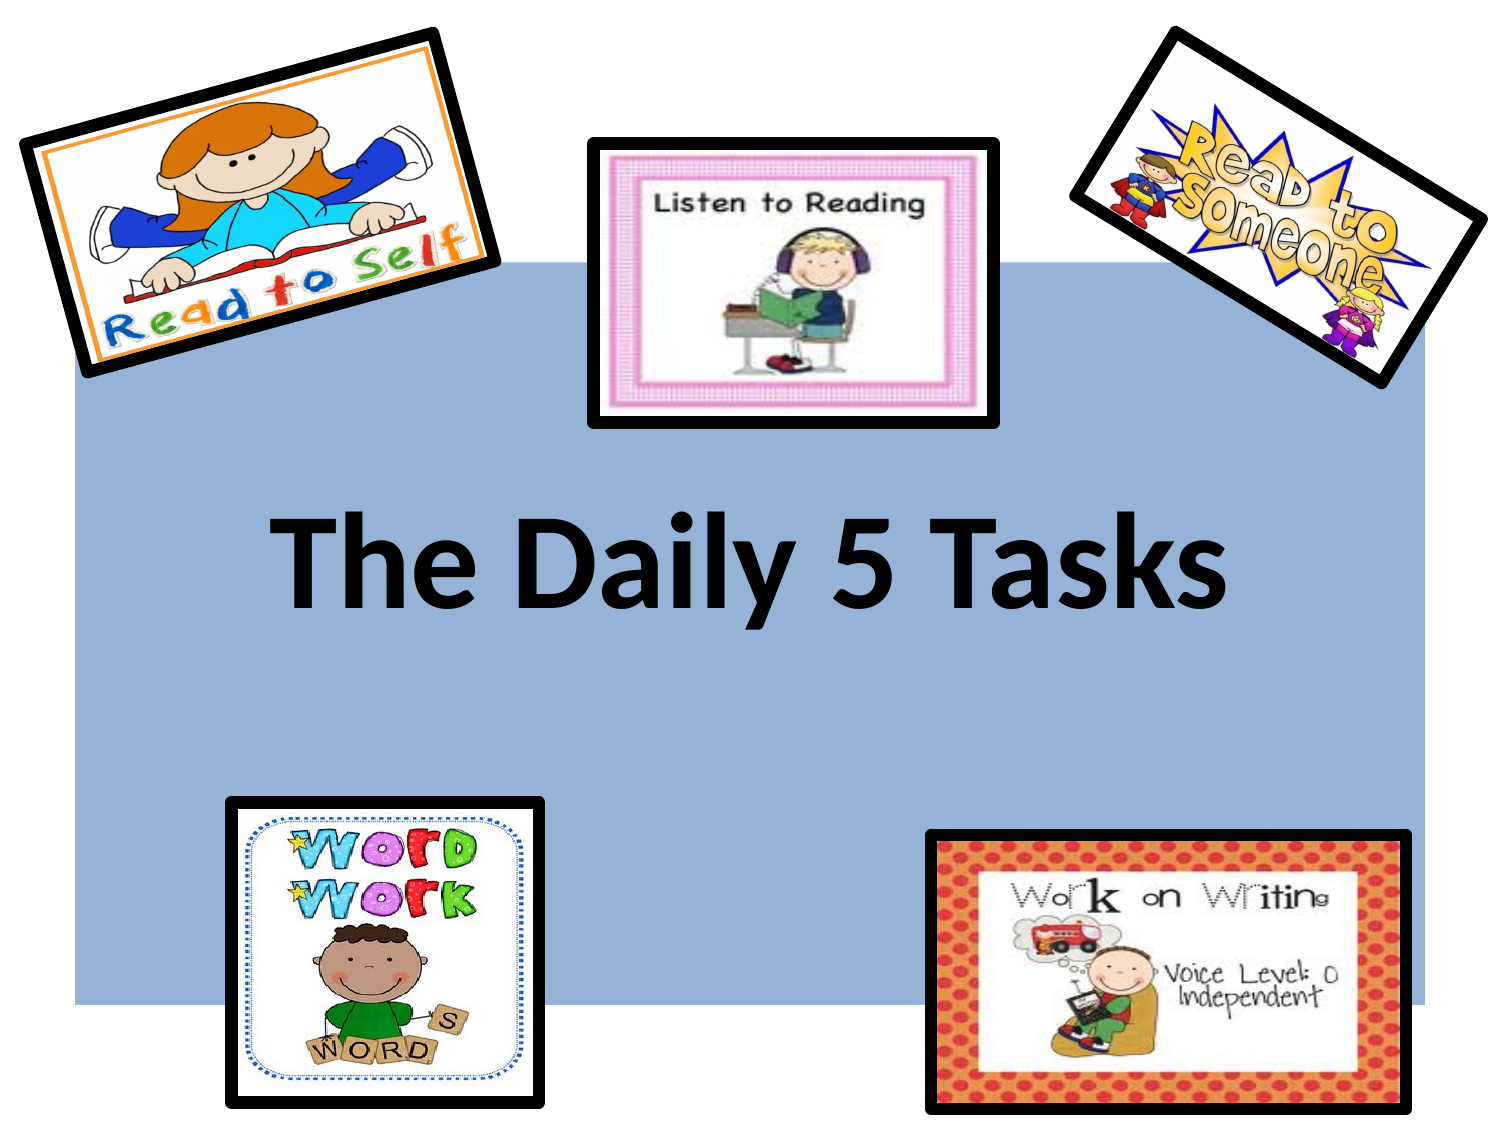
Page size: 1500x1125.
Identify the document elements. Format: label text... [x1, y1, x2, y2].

picture [34, 42, 486, 364]
picture [599, 149, 988, 417]
list The Daily 5 Tasks [75, 262, 1425, 1005]
picture [1086, 42, 1472, 373]
picture [237, 808, 533, 1097]
picture [937, 841, 1401, 1103]
